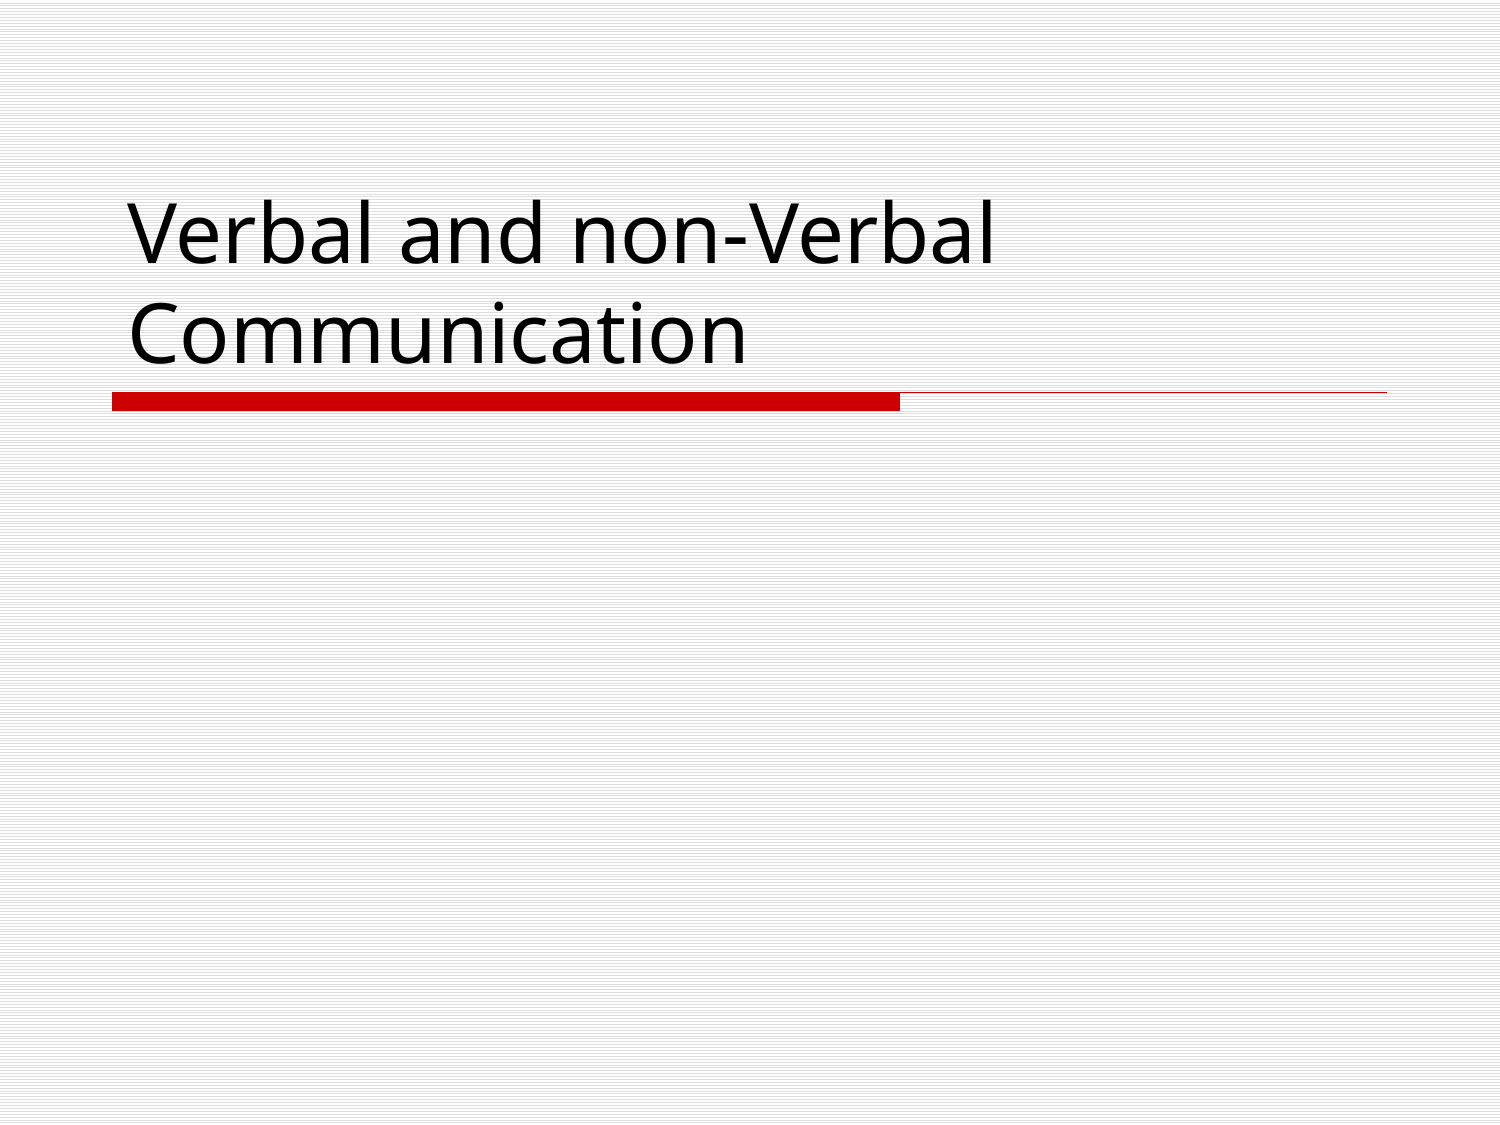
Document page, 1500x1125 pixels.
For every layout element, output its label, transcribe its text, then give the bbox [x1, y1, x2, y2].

title Verbal and non-Verbal Communication [112, 162, 1388, 388]
